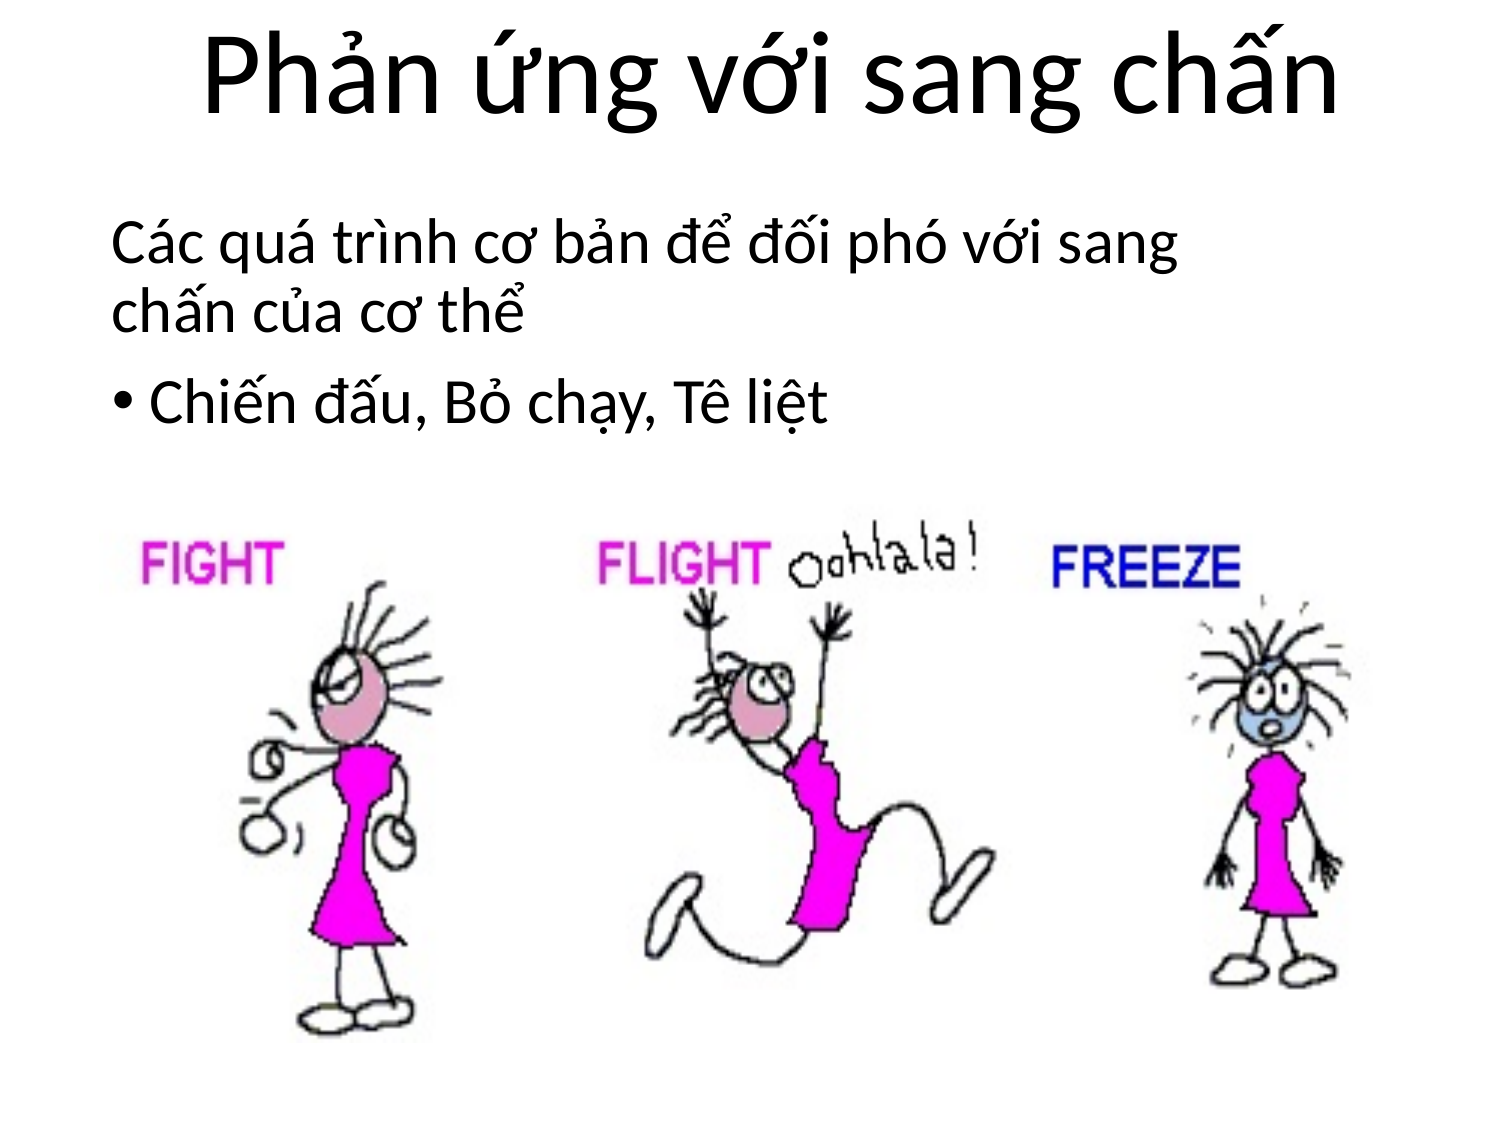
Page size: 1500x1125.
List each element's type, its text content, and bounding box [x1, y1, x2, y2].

picture [99, 479, 1445, 1043]
list Các quá trình cơ bản để đối phó với sang chấn của cơ thể Chiến đấu, Bỏ chạy, Tê liệt [96, 200, 1288, 475]
title Phản ứng với sang chấn [96, 0, 1447, 150]
